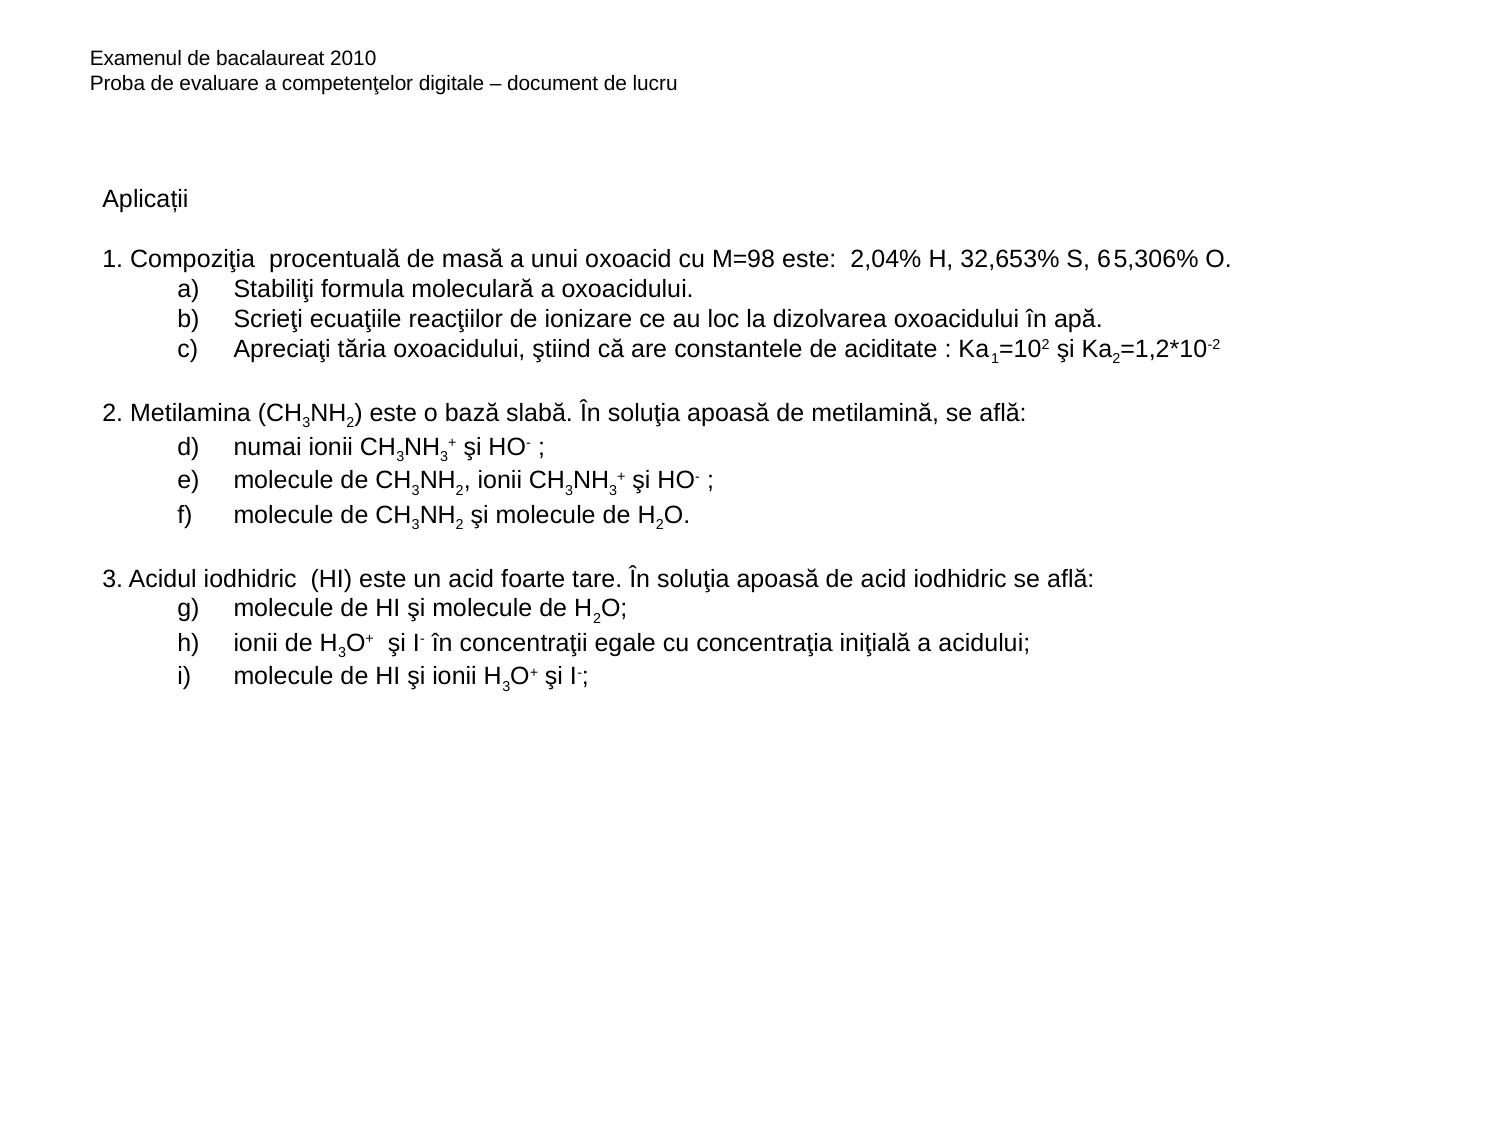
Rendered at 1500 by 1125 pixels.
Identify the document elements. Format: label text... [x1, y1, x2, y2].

text_box Aplicații 1. Compoziţia procentuală de masă a unui oxoacid cu M=98 este: 2,04% H, 32,653% S, 65,306% O. Stabiliţi formula moleculară a oxoacidului. Scrieţi ecuaţiile reacţiilor de ionizare ce au loc la dizolvarea oxoacidului în apă. Apreciaţi tăria oxoacidului, ştiind că are constantele de aciditate : Ka1=102 şi Ka2=1,2*10-2 2. Metilamina (CH3NH2) este o bază slabă. În soluţia apoasă de metilamină, se află: numai ionii CH3NH3+ şi HO- ; molecule de CH3NH2, ionii CH3NH3+ şi HO- ; molecule de CH3NH2 şi molecule de H2O. 3. Acidul iodhidric (HI) este un acid foarte tare. În soluţia apoasă de acid iodhidric se află: molecule de HI şi molecule de H2O; ionii de H3O+ şi I- în concentraţii egale cu concentraţia iniţială a acidului; molecule de HI şi ionii H3O+ şi I-; [87, 174, 1375, 732]
text_box Examenul de bacalaureat 2010 Proba de evaluare a competenţelor digitale – document de lucru [75, 37, 1388, 103]
